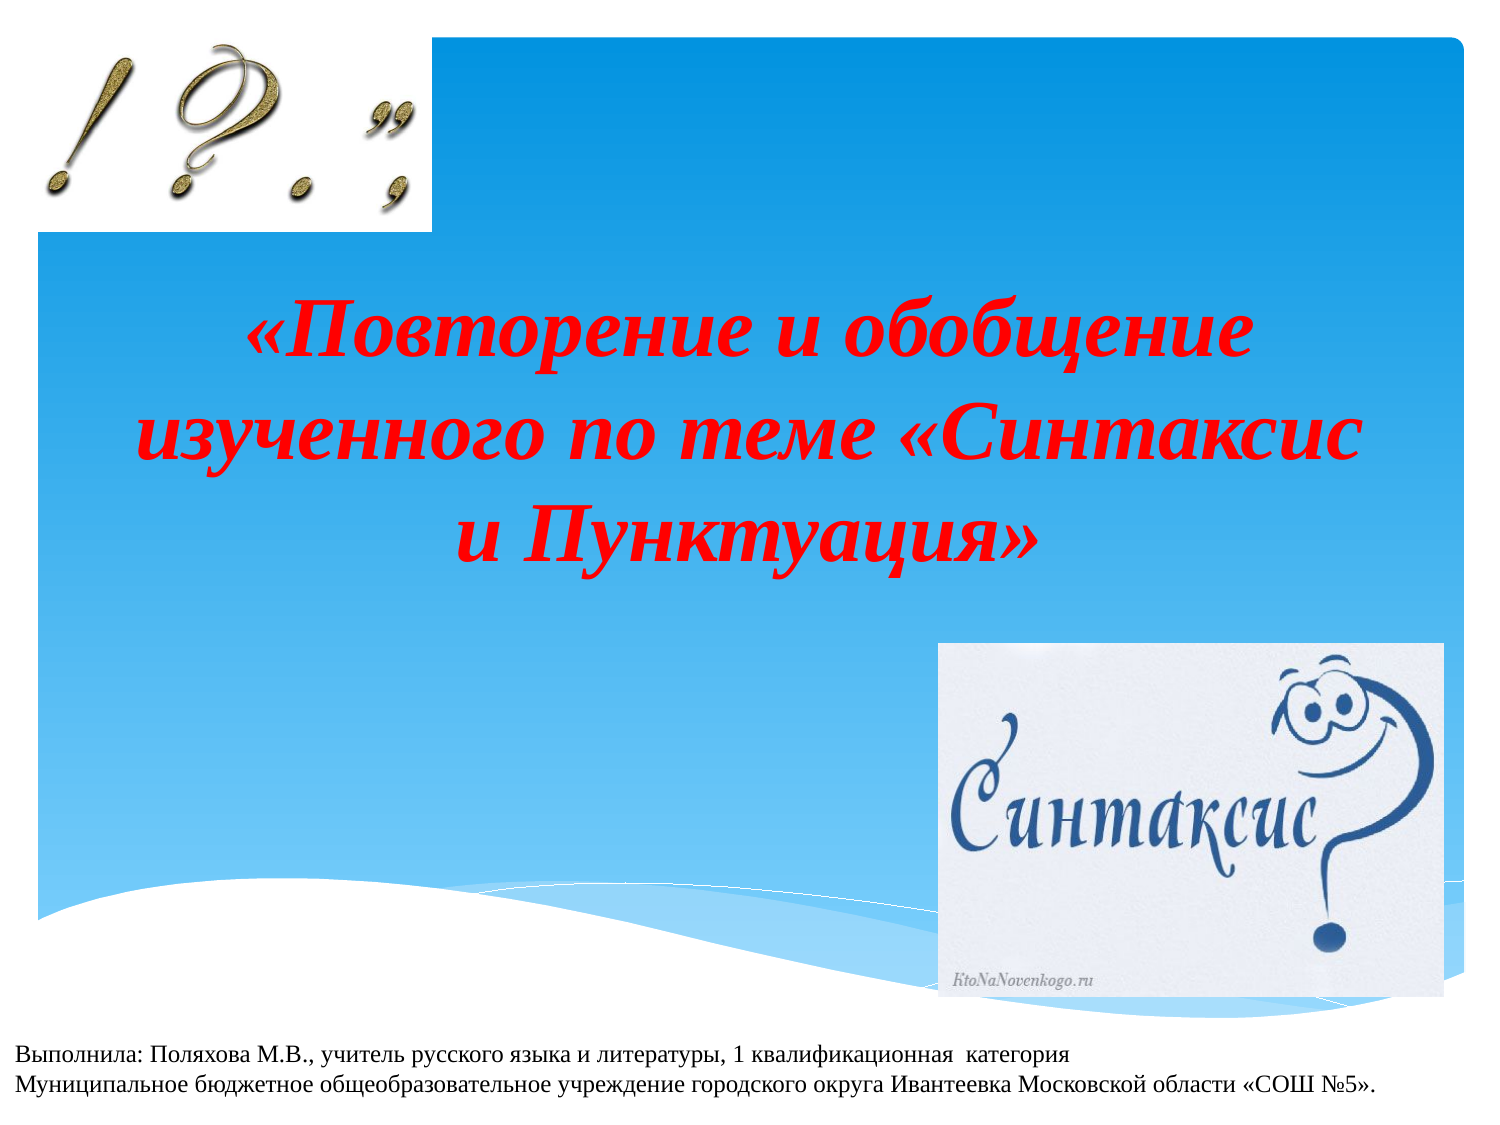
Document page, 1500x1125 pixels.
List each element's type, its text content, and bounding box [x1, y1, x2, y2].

picture [938, 643, 1444, 997]
picture [29, 30, 432, 232]
text_box Выполнила: Поляхова М.В., учитель русского языка и литературы, 1 квалификационная категория Муниципальное бюджетное общеобразовательное учреждение городского округа Ивантеевка Московской области «СОШ №5». [0, 1030, 1500, 1125]
title «Повторение и обобщение изученного по теме «Синтаксис и Пунктуация» [112, 262, 1388, 587]
